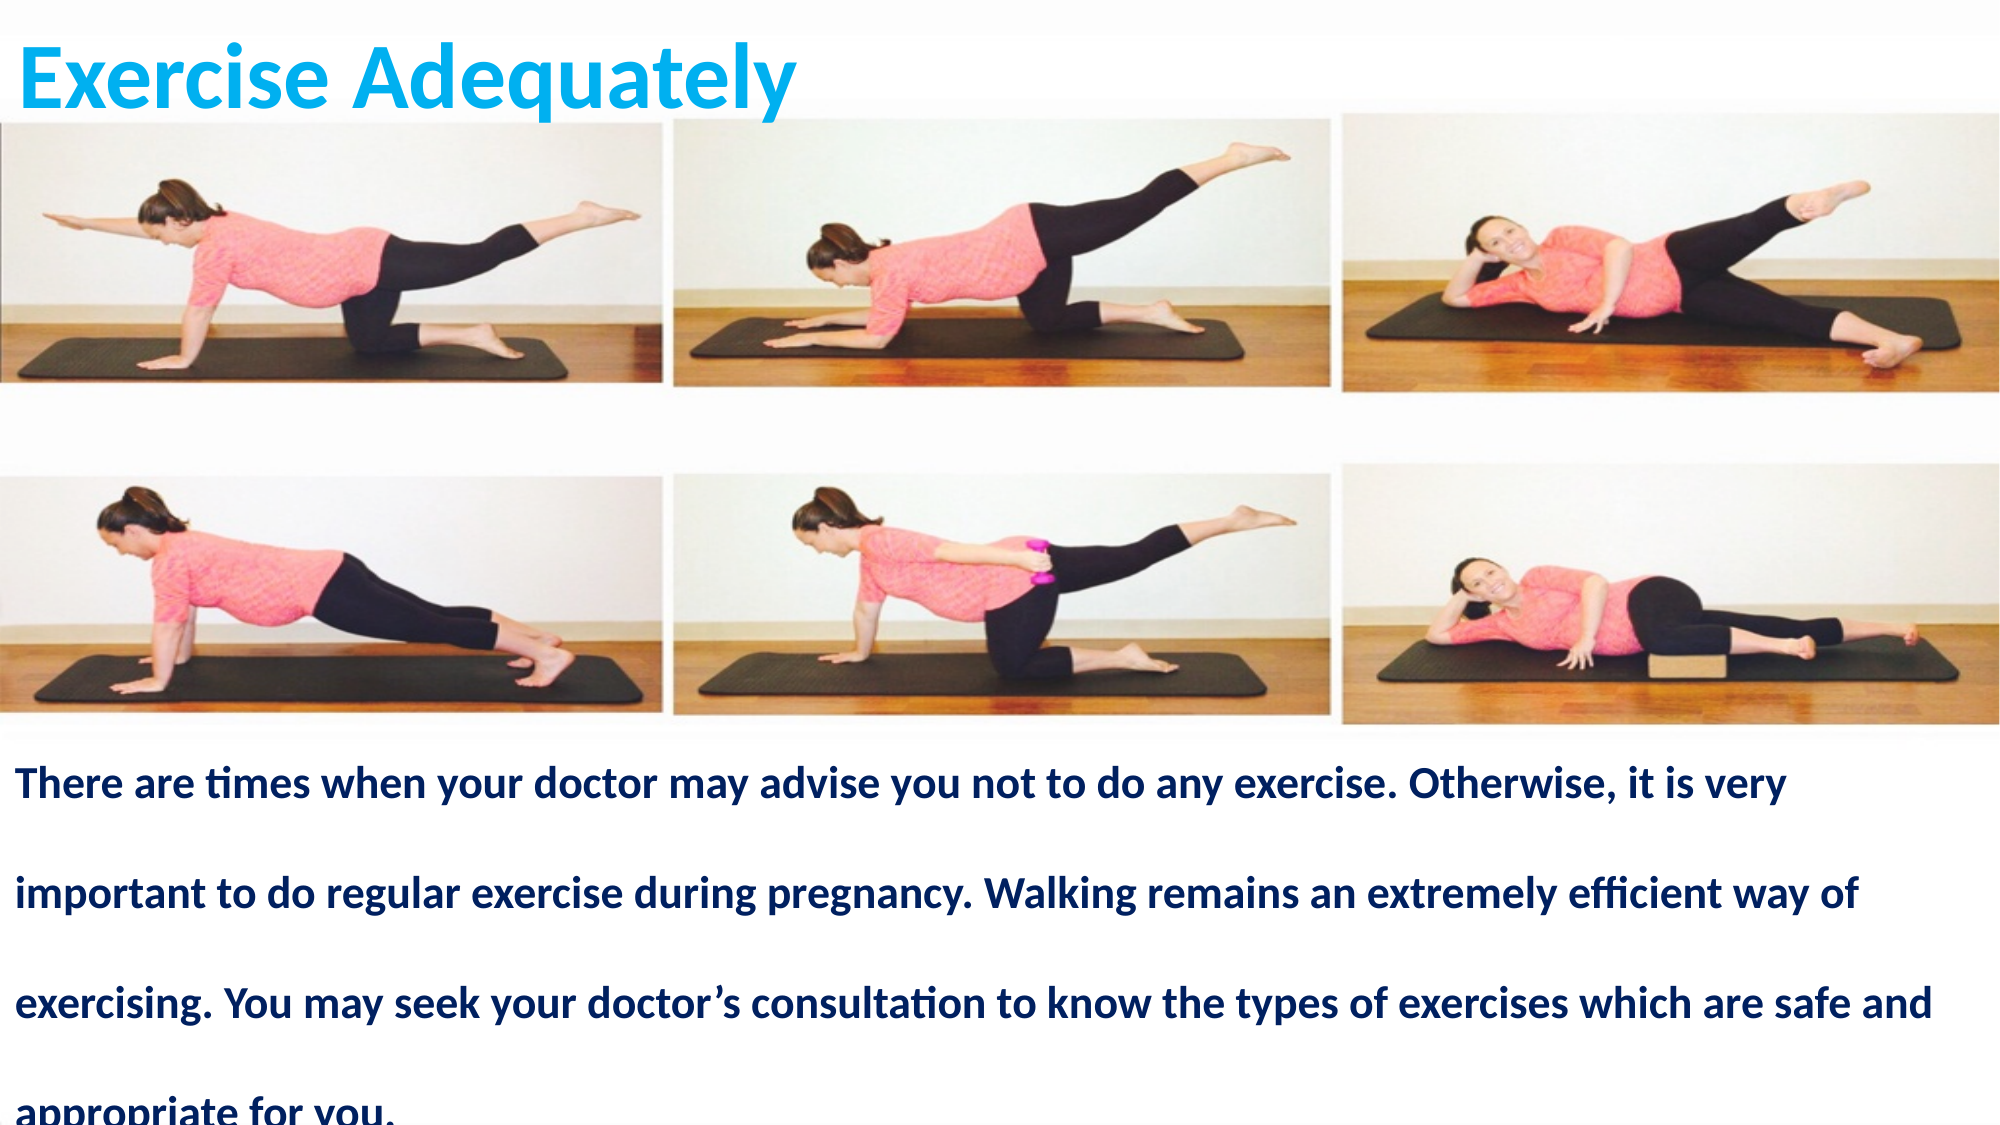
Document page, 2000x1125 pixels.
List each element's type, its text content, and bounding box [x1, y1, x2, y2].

text_box There are times when your doctor may advise you not to do any exercise. Otherwise, it is very important to do regular exercise during pregnancy. Walking remains an extremely efficient way of exercising. You may seek your doctor’s consultation to know the types of exercises which are safe and appropriate for you. [0, 690, 2000, 1125]
text_box Exercise Adequately [3, 7, 814, 135]
